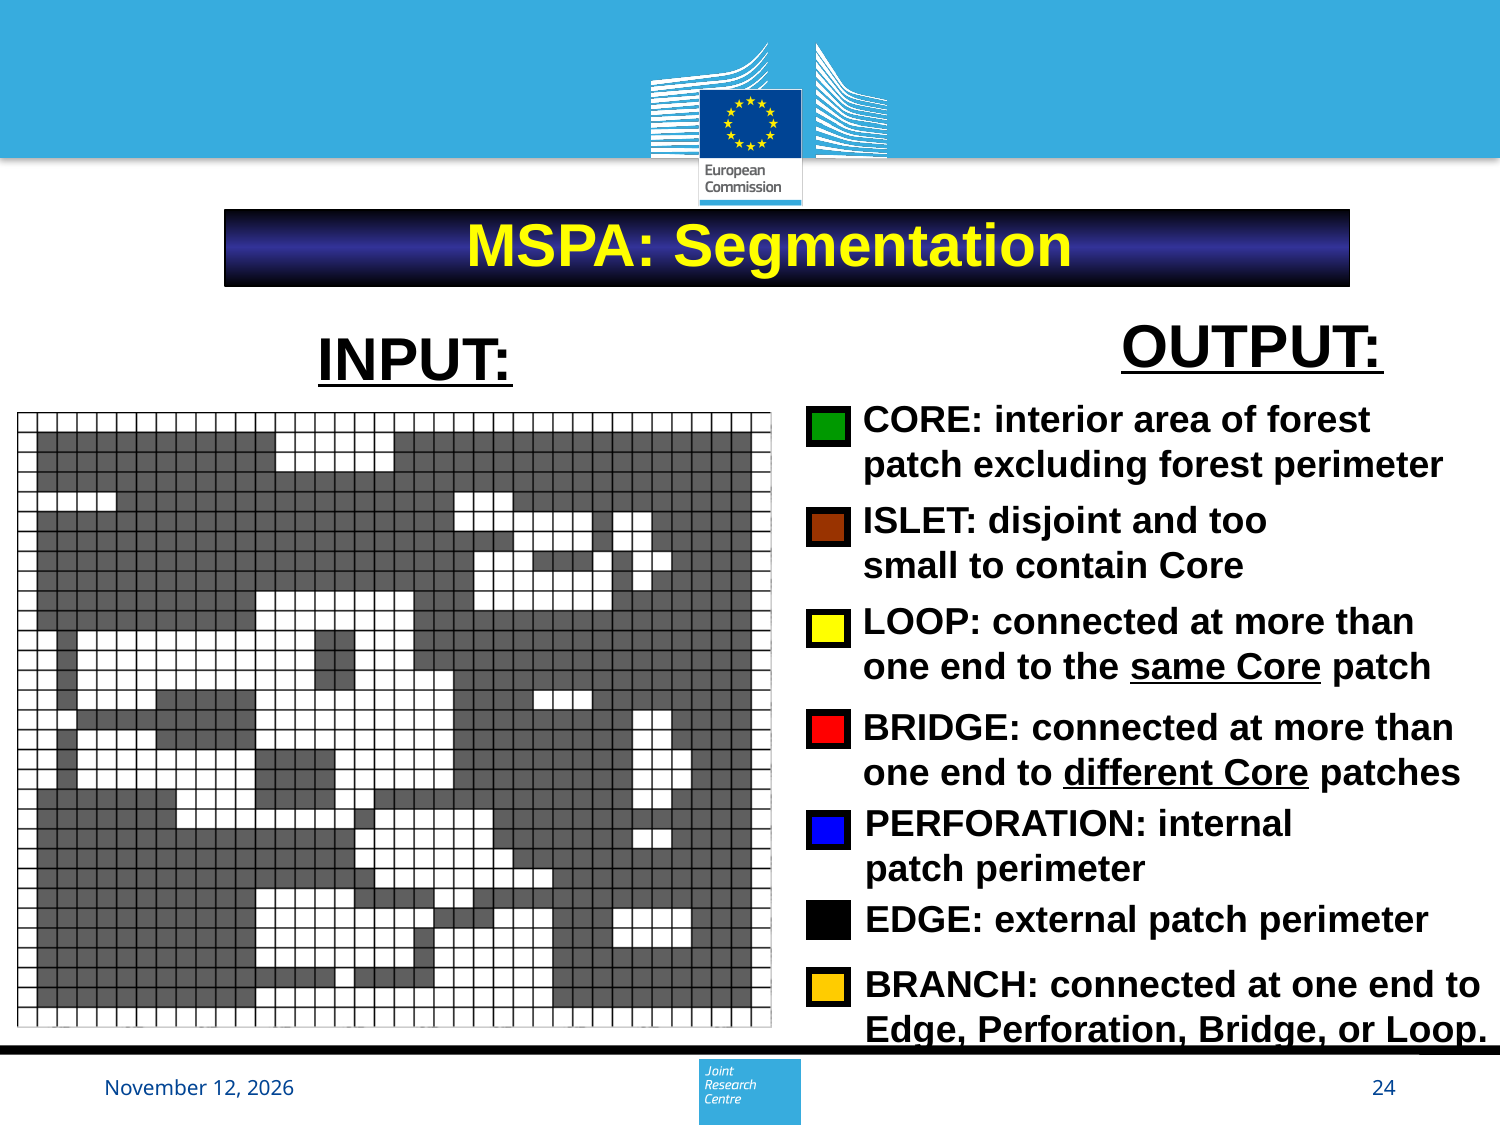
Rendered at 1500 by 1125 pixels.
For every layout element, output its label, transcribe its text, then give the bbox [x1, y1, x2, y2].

picture [699, 1059, 801, 1125]
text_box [808, 387, 1500, 1049]
text_box 24 [1045, 1074, 1396, 1103]
text_box OUTPUT: [1106, 299, 1399, 385]
picture [17, 412, 772, 1029]
text_box MSPA: Segmentation [224, 209, 1350, 287]
text_box INPUT: [302, 312, 529, 400]
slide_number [104, 1074, 455, 1100]
picture [651, 42, 887, 207]
